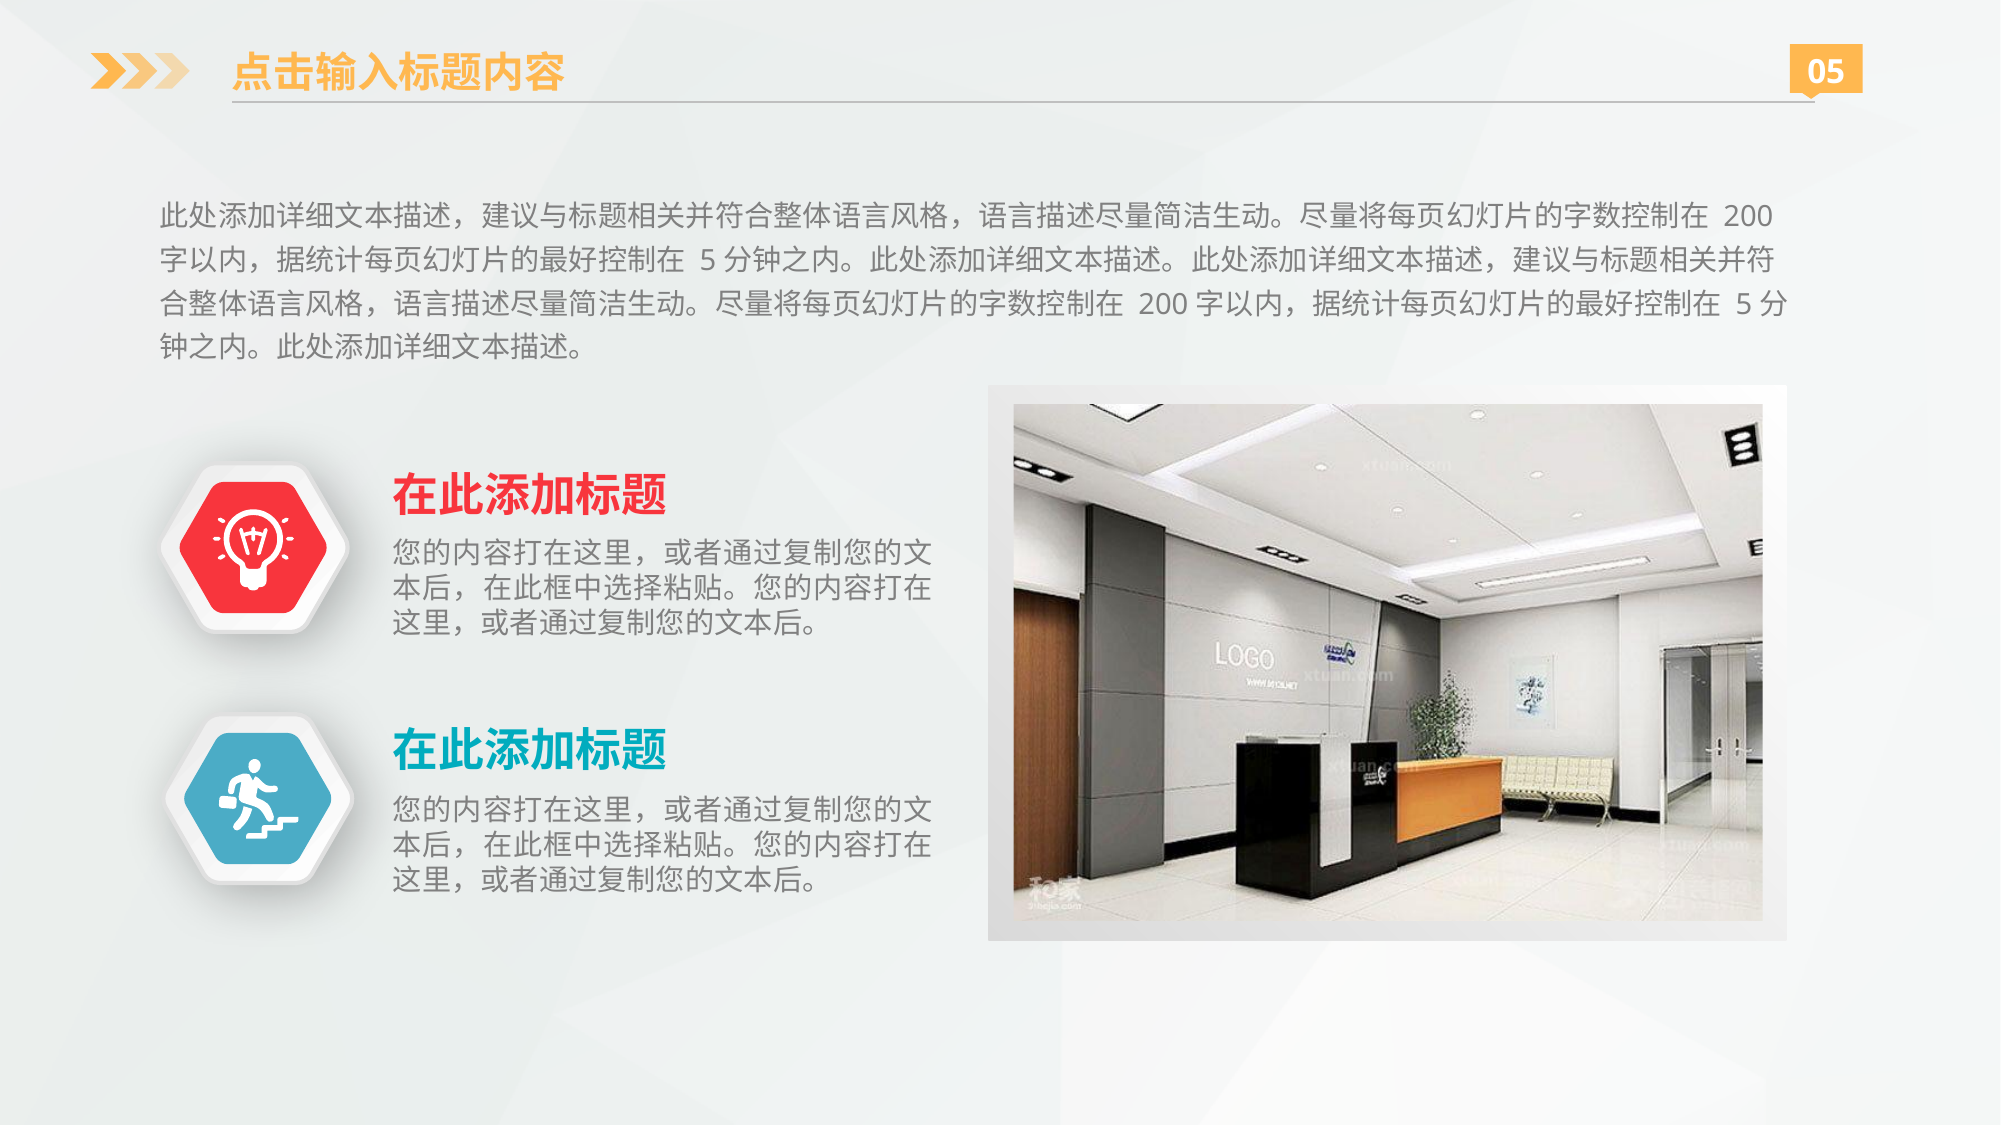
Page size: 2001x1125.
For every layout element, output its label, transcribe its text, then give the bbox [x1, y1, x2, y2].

text_box 05 [1789, 44, 1863, 97]
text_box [988, 385, 1787, 941]
text_box 您的内容打在这里，或者通过复制您的文本后，在此框中选择粘贴。您的内容打在这里，或者通过复制您的文本后。 [378, 783, 948, 904]
text_box 您的内容打在这里，或者通过复制您的文本后，在此框中选择粘贴。您的内容打在这里，或者通过复制您的文本后。 [378, 527, 948, 682]
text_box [90, 52, 191, 89]
picture [0, 0, 2001, 1125]
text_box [162, 713, 354, 884]
text_box [1804, 97, 1818, 101]
text_box 此处添加详细文本描述，建议与标题相关并符合整体语言风格，语言描述尽量简洁生动。尽量将每页幻灯片的字数控制在 200字以内，据统计每页幻灯片的最好控制在 5分钟之内。此处添加详细文本描述。此处添加详细文本描述，建议与标题相关并符合整体语言风格，语言描述尽量简洁生动。尽量将每页幻灯片的字数控制在 200字以内，据统计每页幻灯片的最好控制在 5分钟之内。此处添加详细文本描述。 [144, 181, 1810, 372]
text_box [212, 509, 295, 591]
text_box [218, 758, 299, 839]
text_box 点击输入标题内容 [220, 39, 587, 102]
text_box 在此添加标题 [378, 458, 813, 528]
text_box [157, 462, 349, 633]
text_box 在此添加标题 [378, 713, 813, 783]
